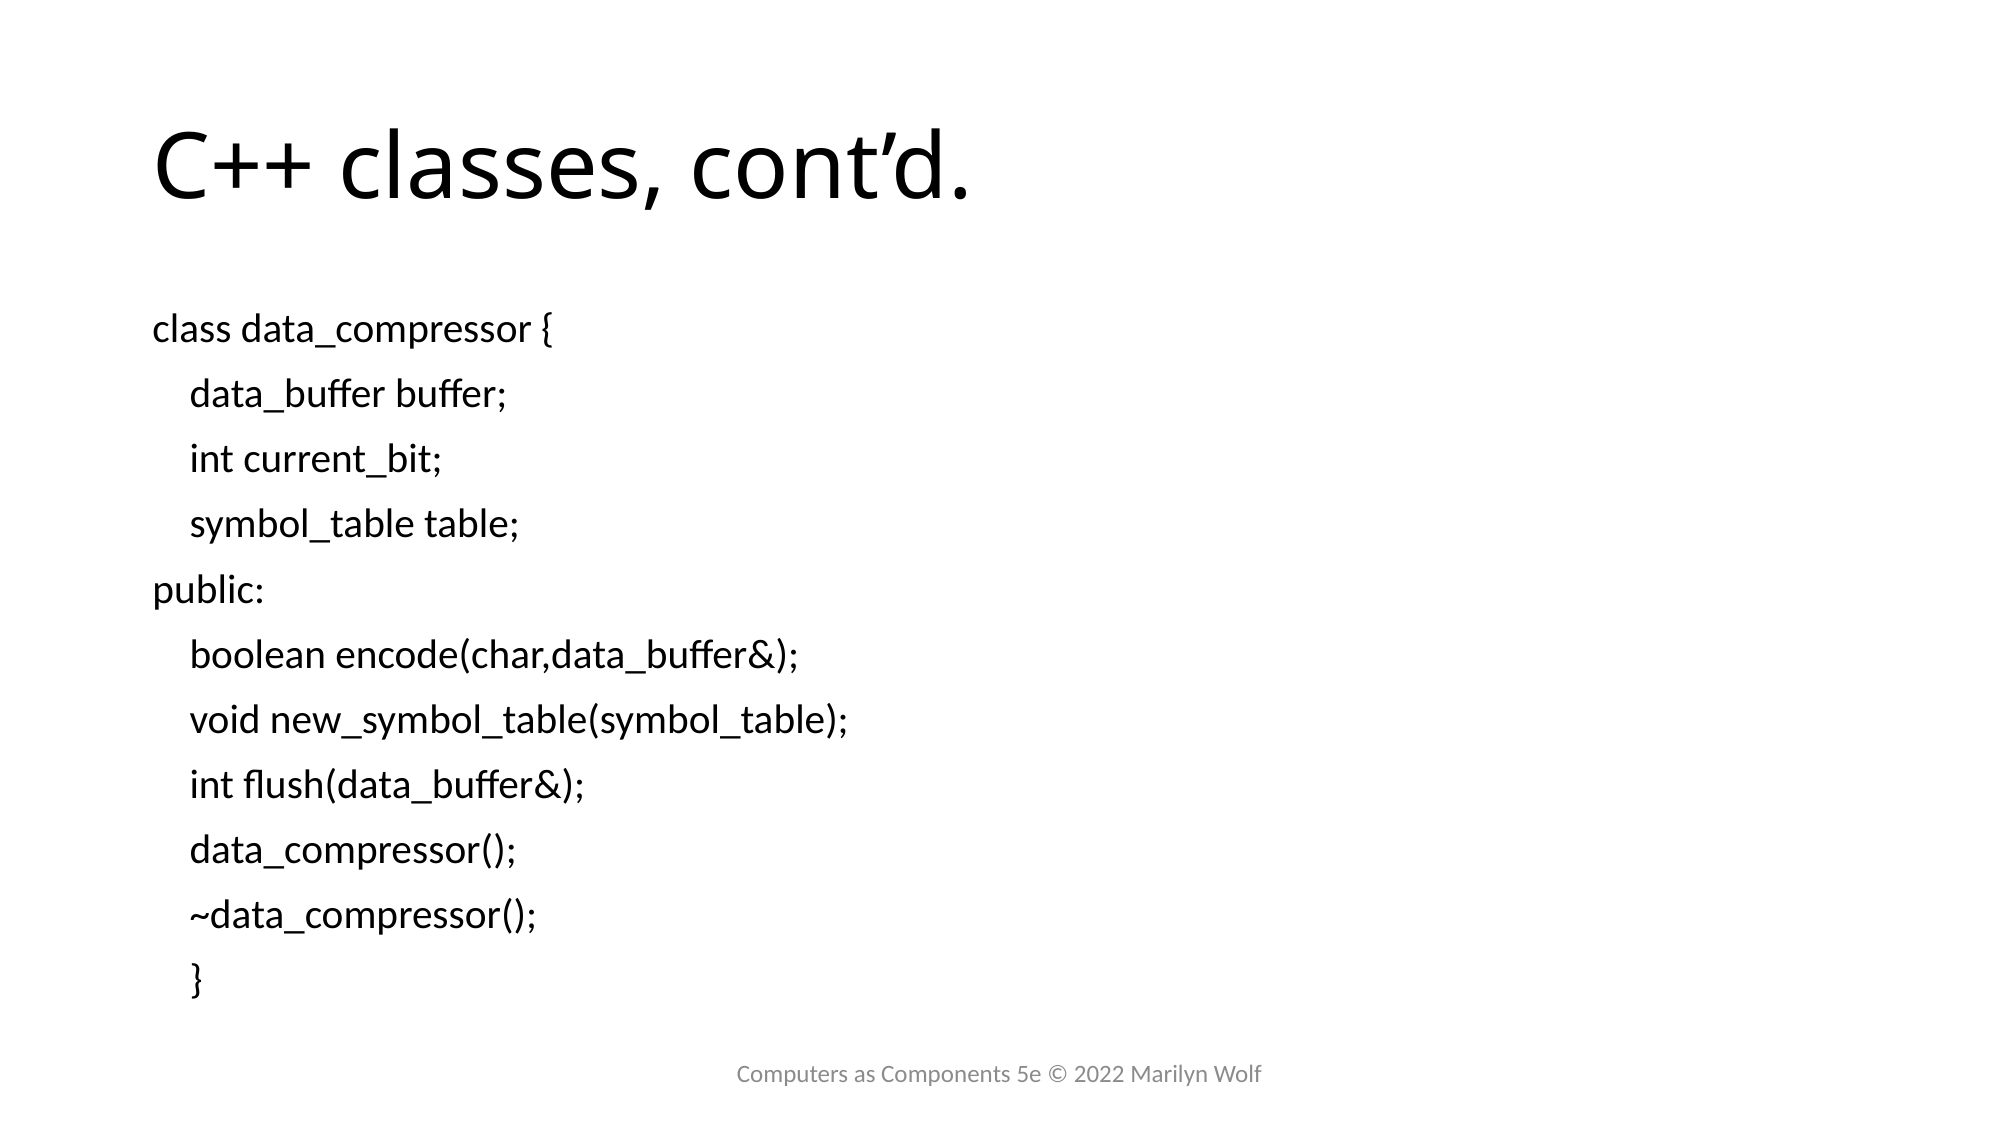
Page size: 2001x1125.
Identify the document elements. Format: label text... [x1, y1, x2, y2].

footer Computers as Components 5e © 2022 Marilyn Wolf [662, 1042, 1338, 1103]
title C++ classes, cont’d. [137, 59, 1863, 278]
list class data_compressor { data_buffer buffer; int current_bit; symbol_table table; public: boolean encode(char,data_buffer&); void new_symbol_table(symbol_table); int flush(data_buffer&); data_compressor(); ~data_compressor(); } [137, 299, 1863, 1014]
